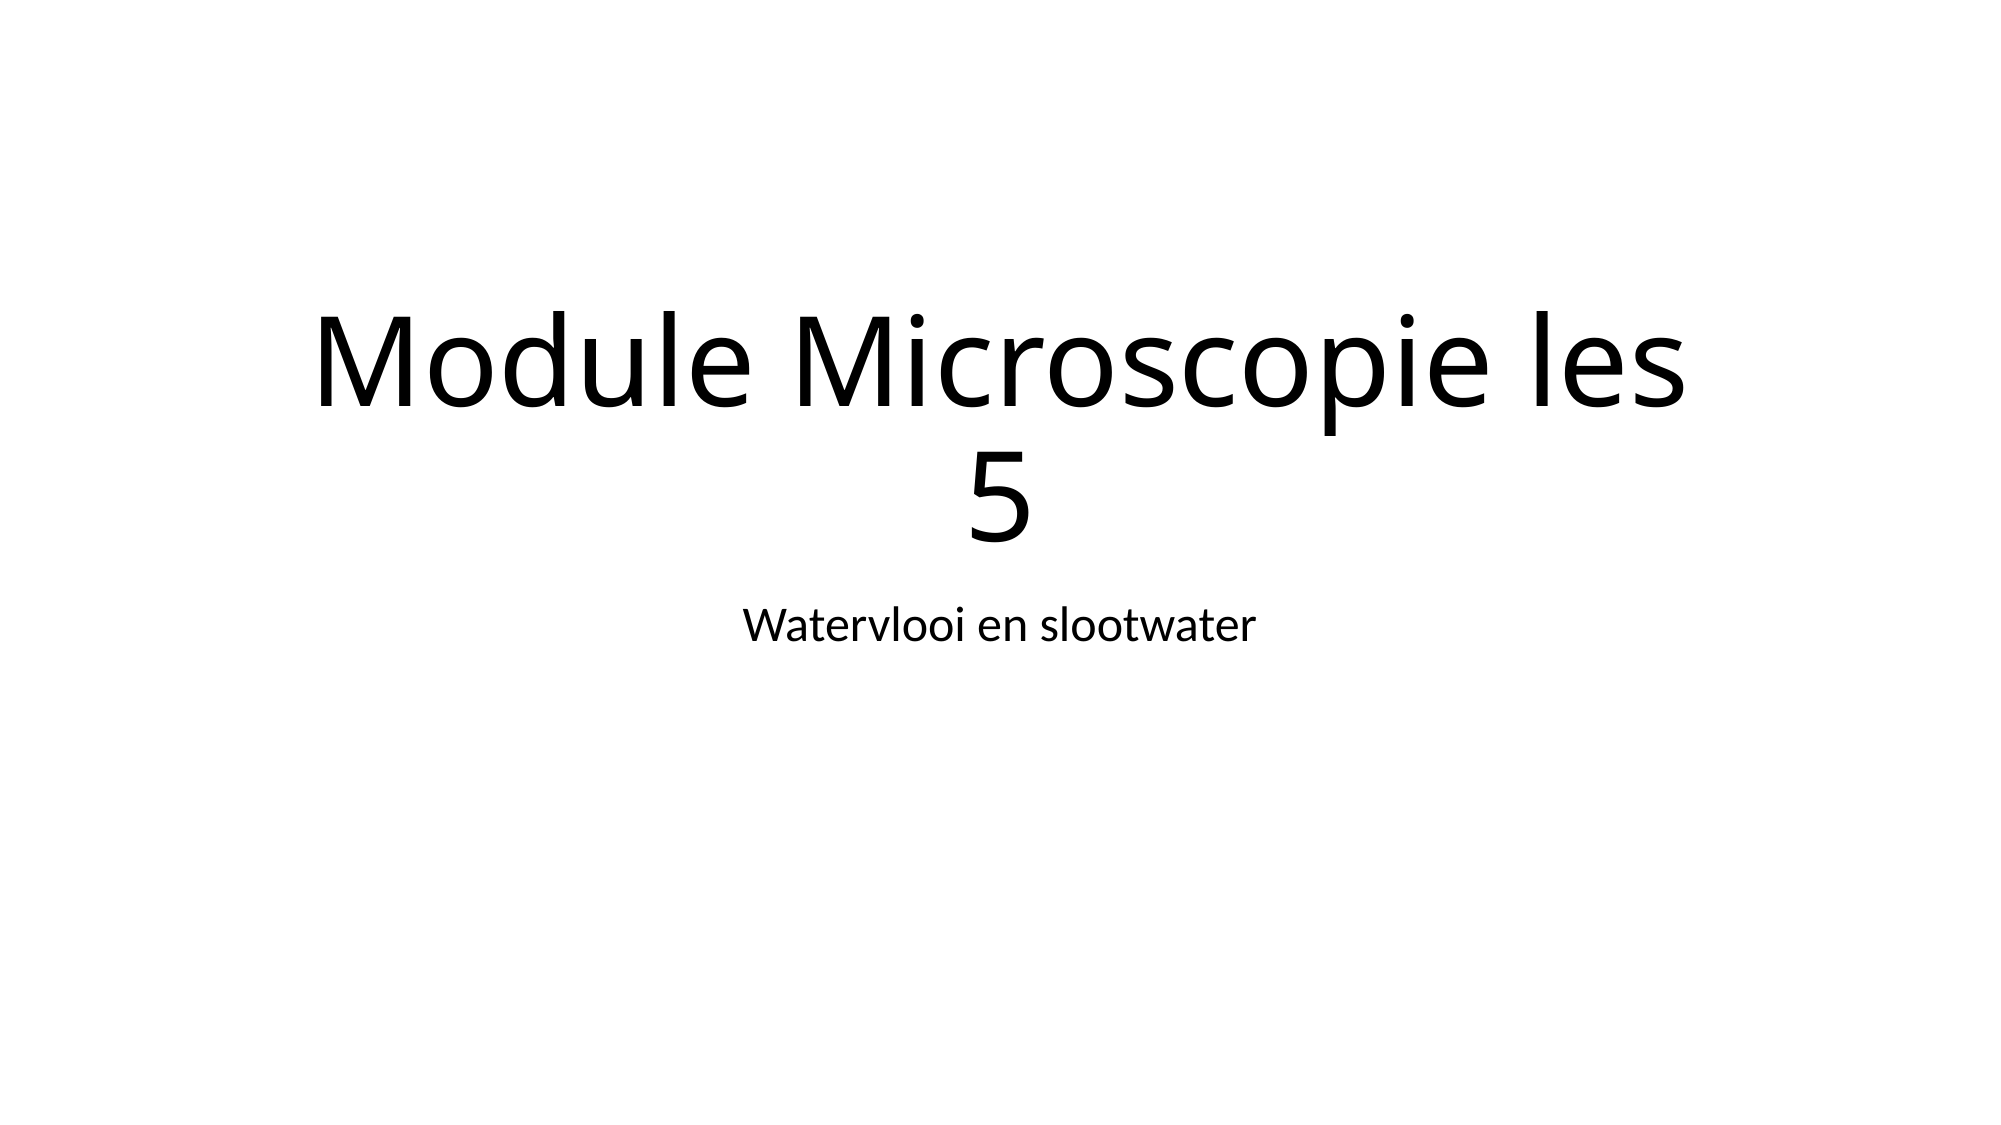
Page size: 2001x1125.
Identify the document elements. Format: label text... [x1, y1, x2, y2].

title Module Microscopie les 5 [249, 184, 1750, 576]
subtitle Watervlooi en slootwater [249, 590, 1750, 737]
